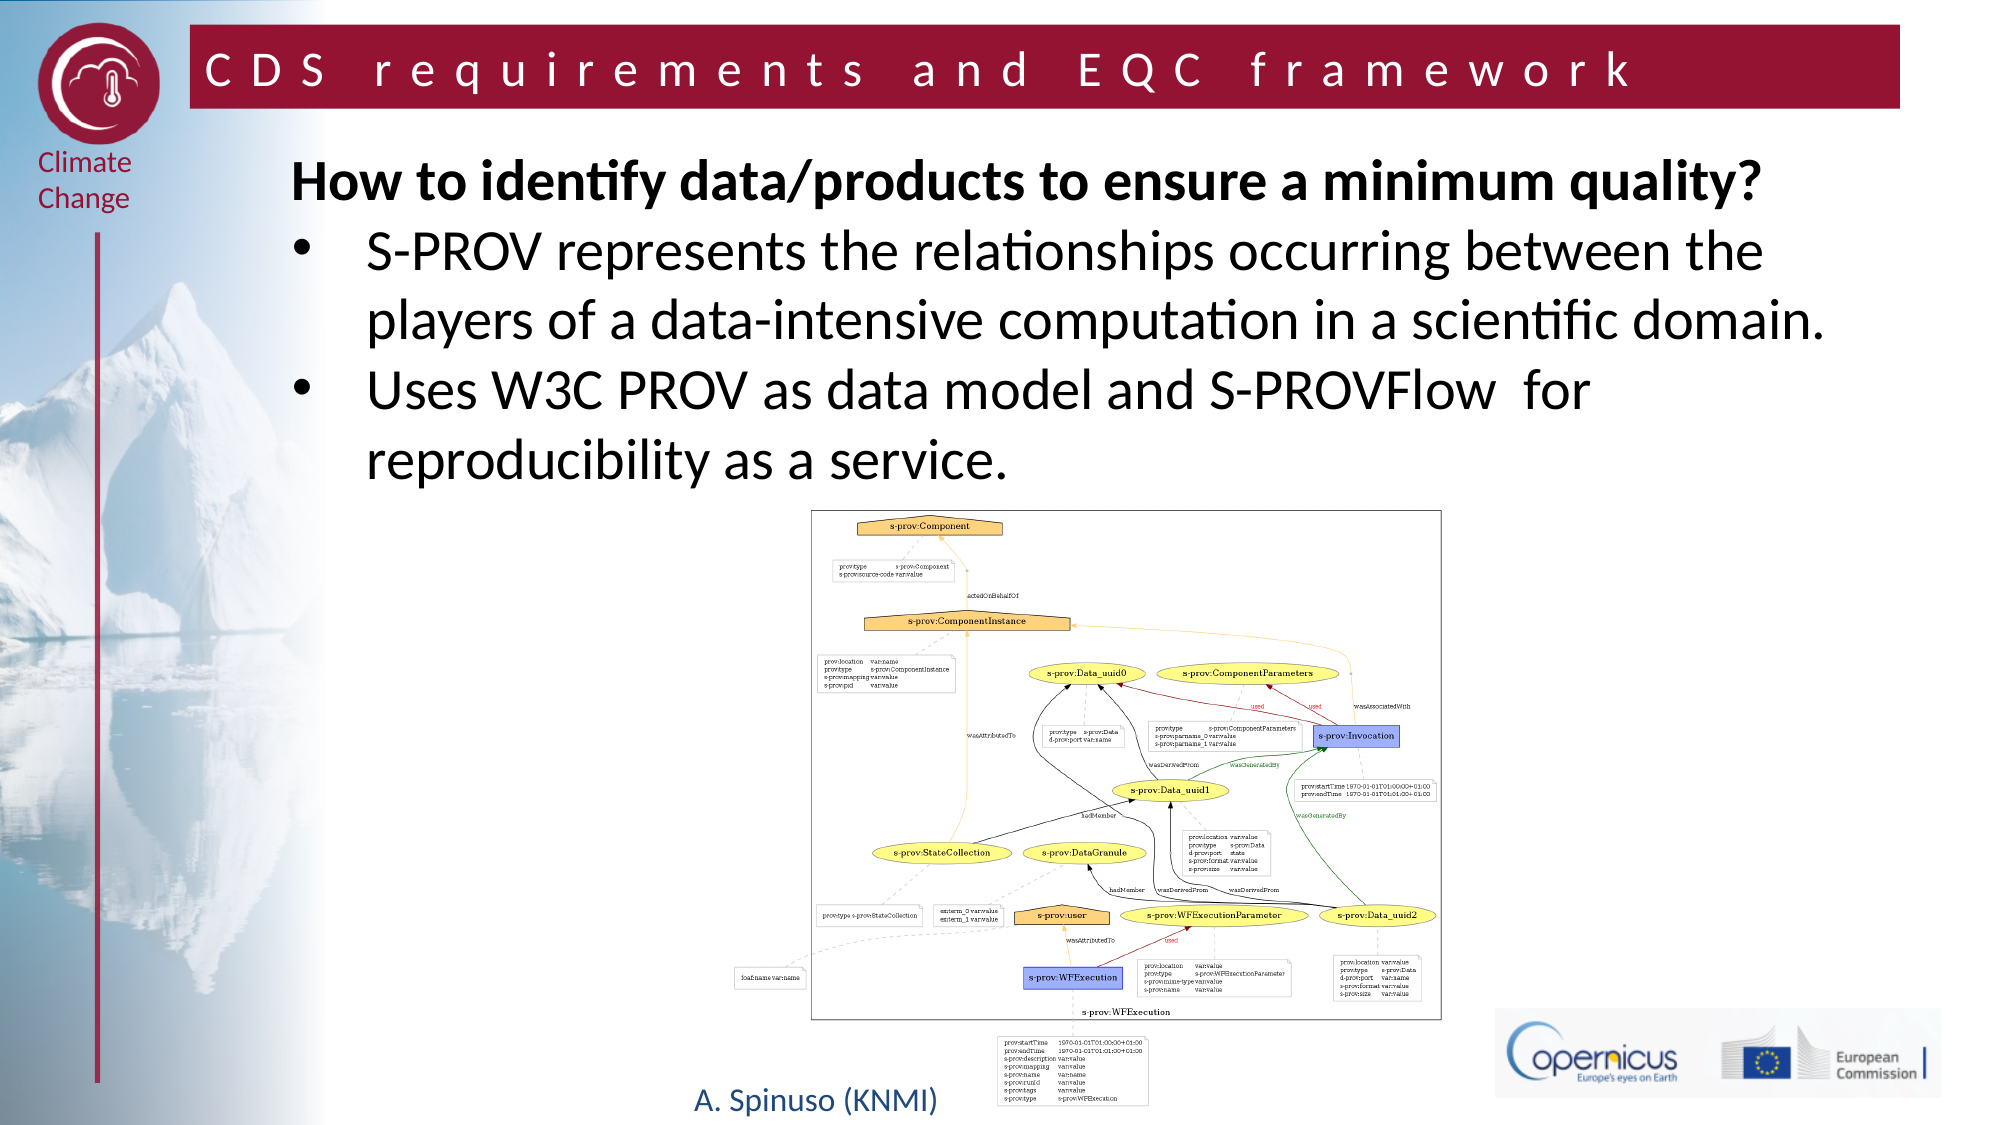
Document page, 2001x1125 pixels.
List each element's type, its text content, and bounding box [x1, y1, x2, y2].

picture [1495, 1008, 1942, 1098]
title CDS requirements and EQC framework [189, 24, 1900, 109]
picture [732, 503, 1448, 1108]
text_box A. Spinuso (KNMI) [680, 1069, 1171, 1125]
list How to identify data/products to ensure a minimum quality? S-PROV represents the relationships occurring between the players of a data-intensive computation in a scientific domain. Uses W3C PROV as data model and S-PROVFlow for reproducibility as a service. [276, 134, 1874, 1061]
picture [25, 4, 171, 155]
